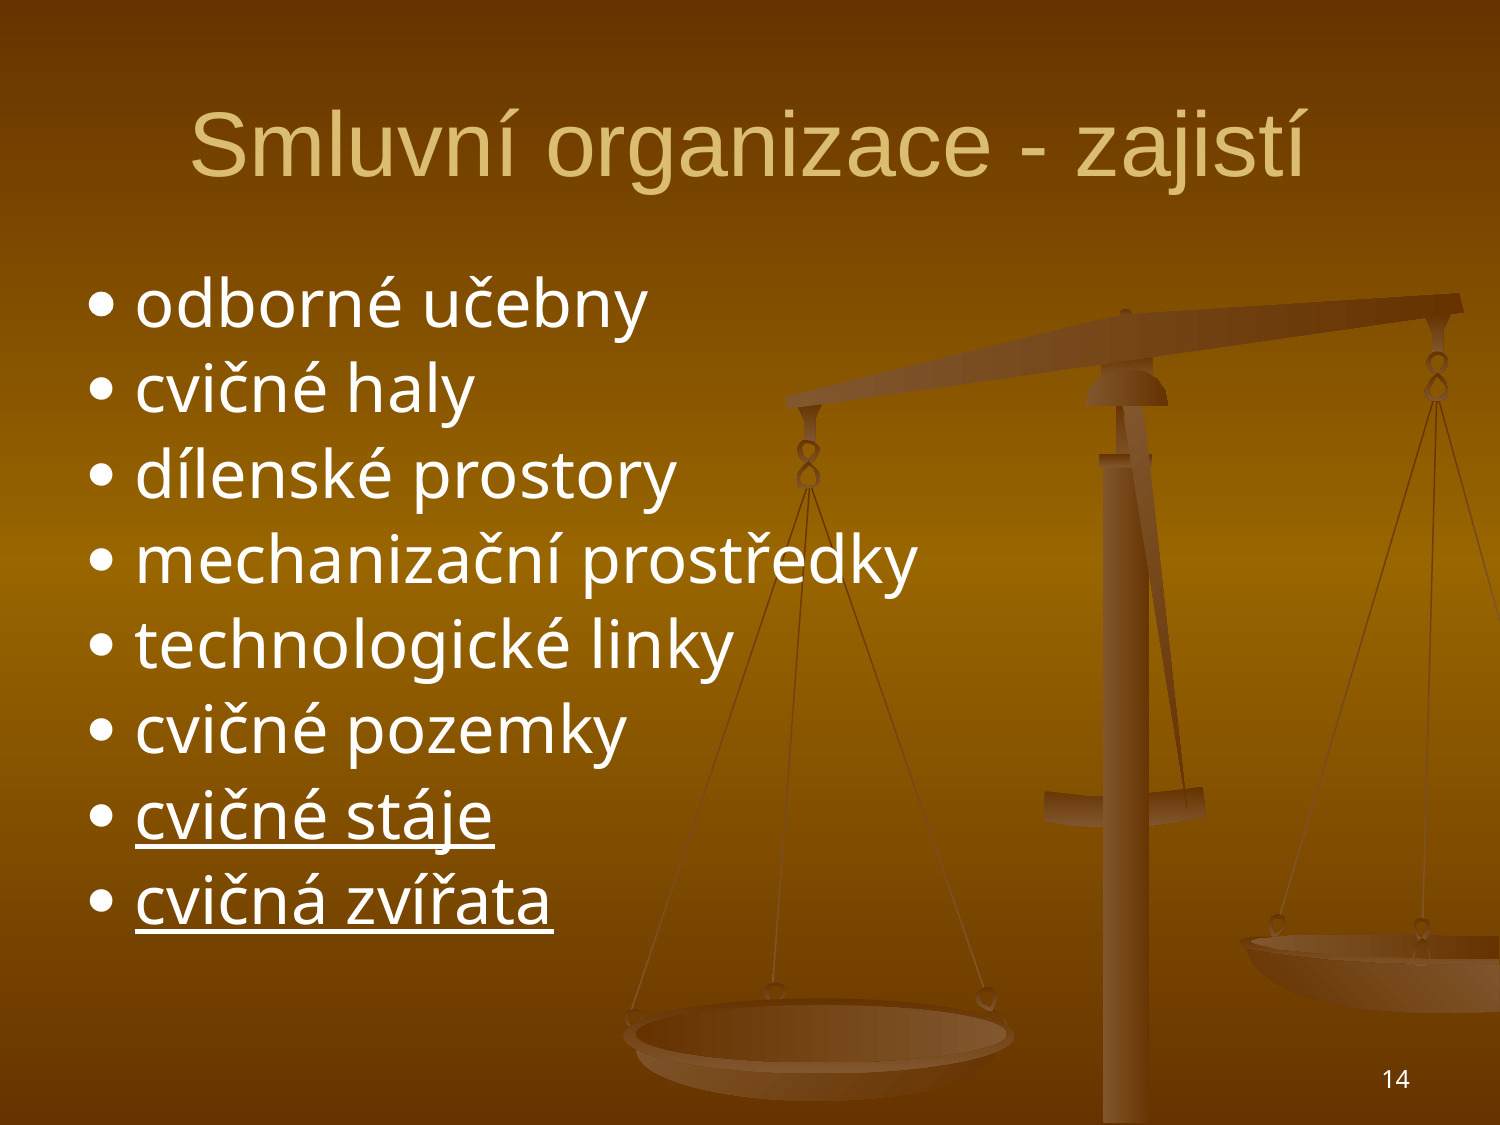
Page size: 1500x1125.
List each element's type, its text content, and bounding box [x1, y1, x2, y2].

slide_number 14 [1074, 1029, 1426, 1106]
list  odborné učebny  cvičné haly  dílenské prostory  mechanizační prostředky  technologické linky  cvičné pozemky  cvičné stáje  cvičná zvířata [74, 262, 1426, 1006]
title Smluvní organizace - zajistí [74, 45, 1426, 234]
